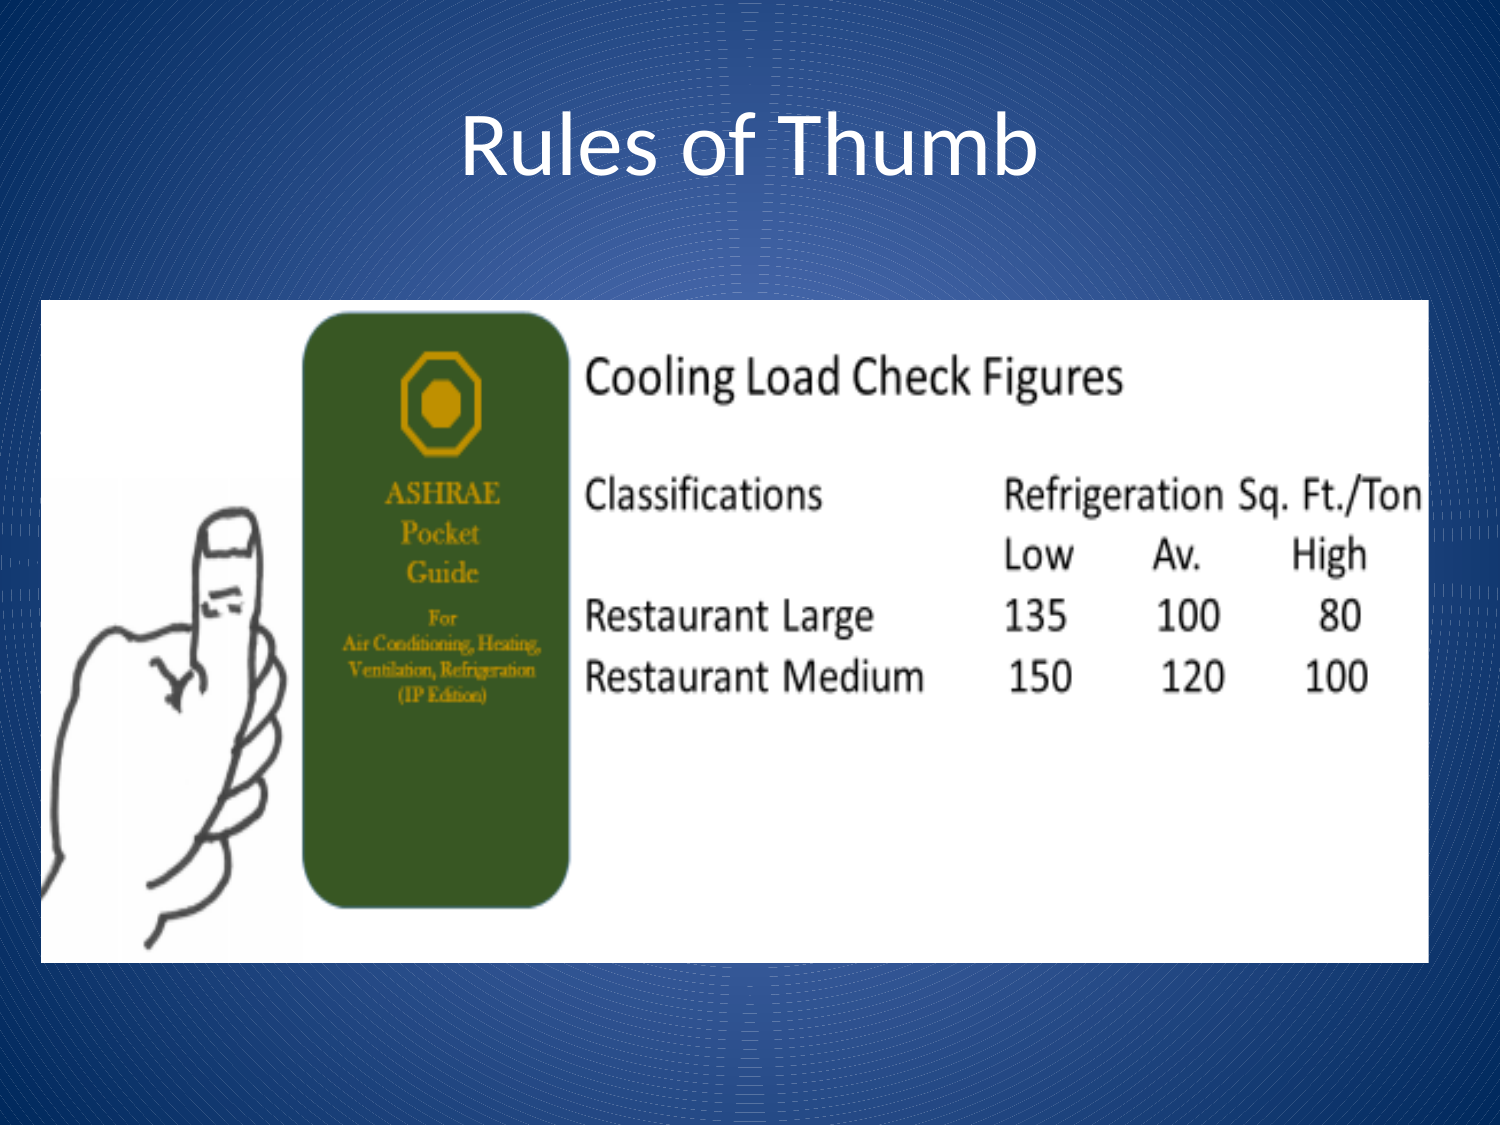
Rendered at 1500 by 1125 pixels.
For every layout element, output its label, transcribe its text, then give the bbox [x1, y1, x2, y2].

picture [40, 299, 1429, 963]
title Rules of Thumb [75, 45, 1425, 233]
